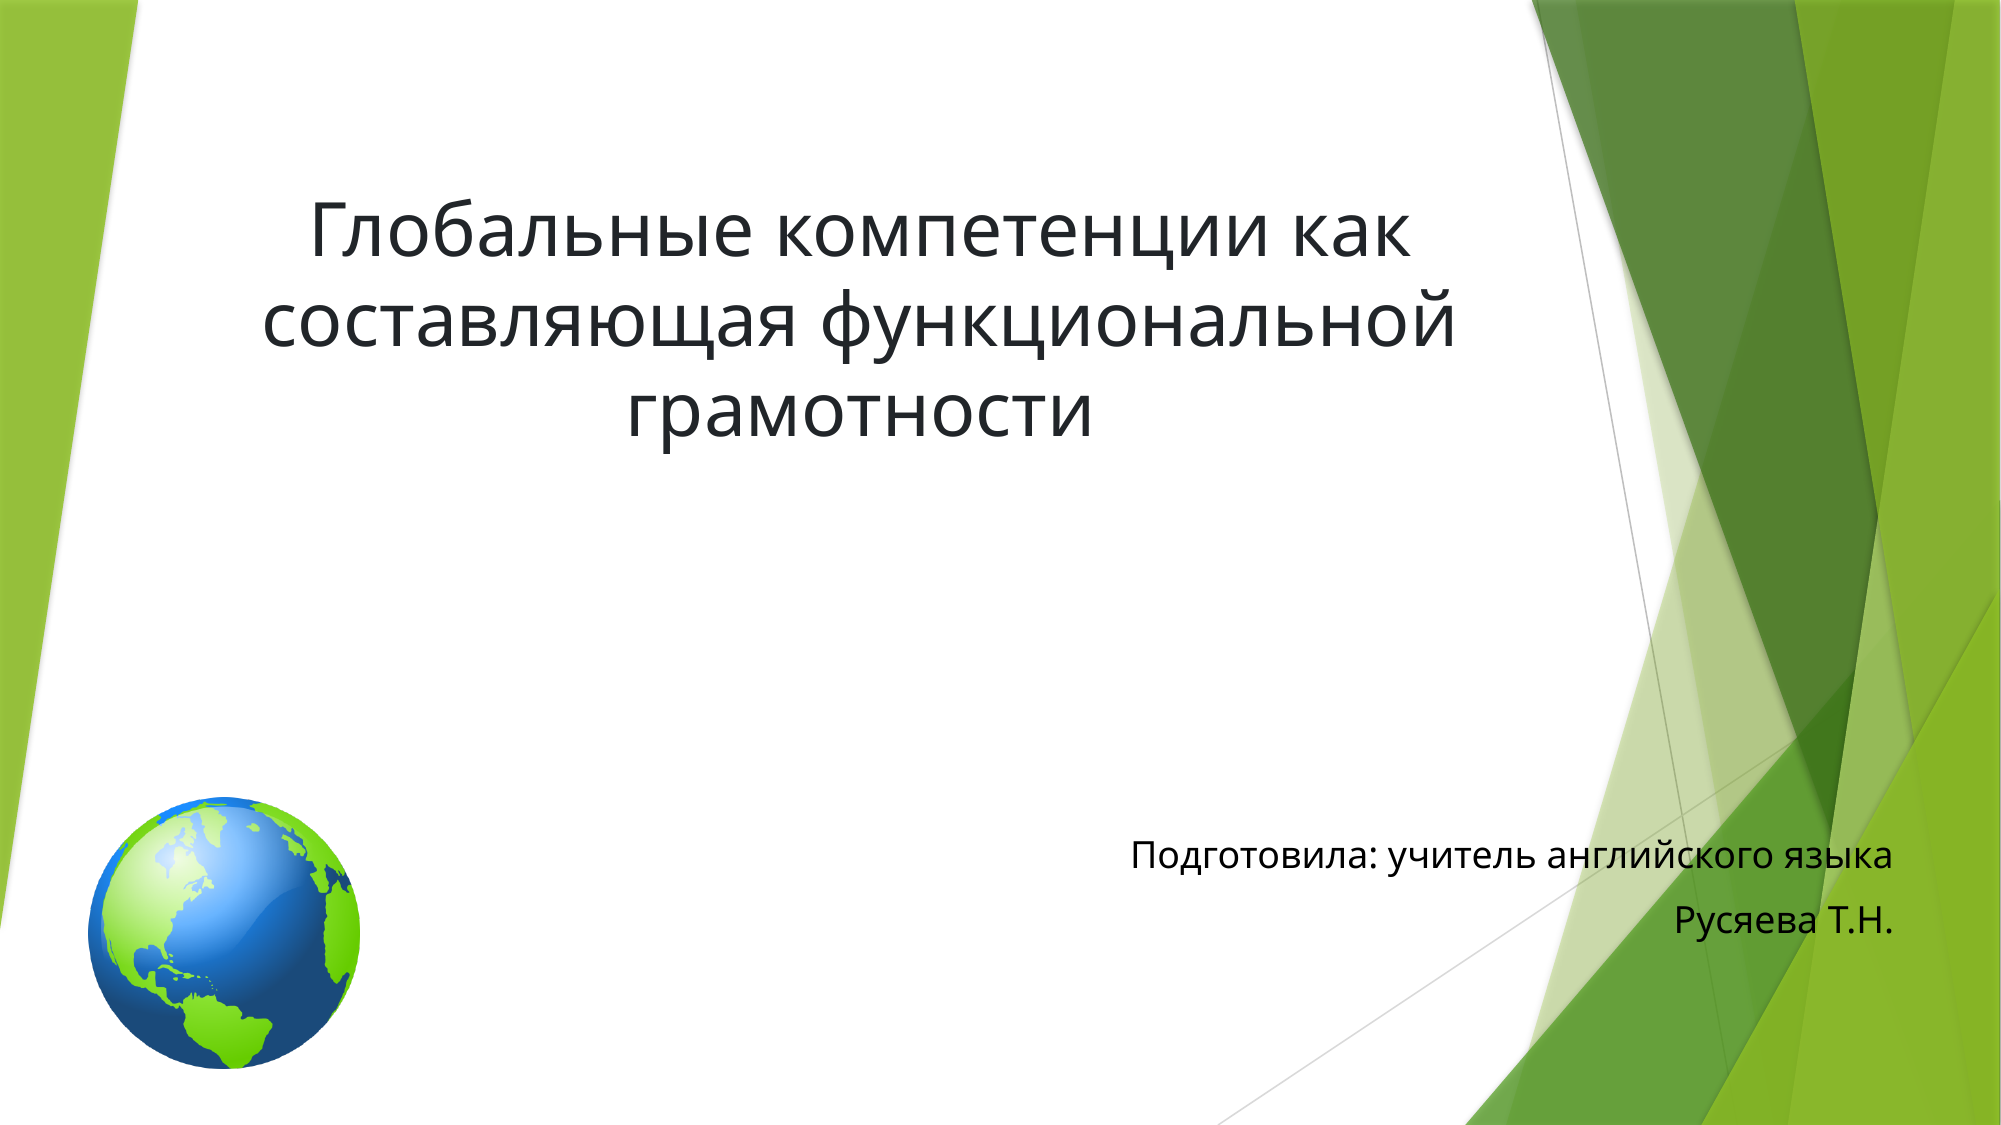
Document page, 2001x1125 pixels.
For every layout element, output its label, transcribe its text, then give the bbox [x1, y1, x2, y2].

subtitle Подготовила: учитель английского языка Русяева Т.Н. [698, 823, 1910, 1054]
picture [88, 796, 361, 1069]
title Глобальные компетенции как составляющая функциональной грамотности [197, 137, 1525, 550]
